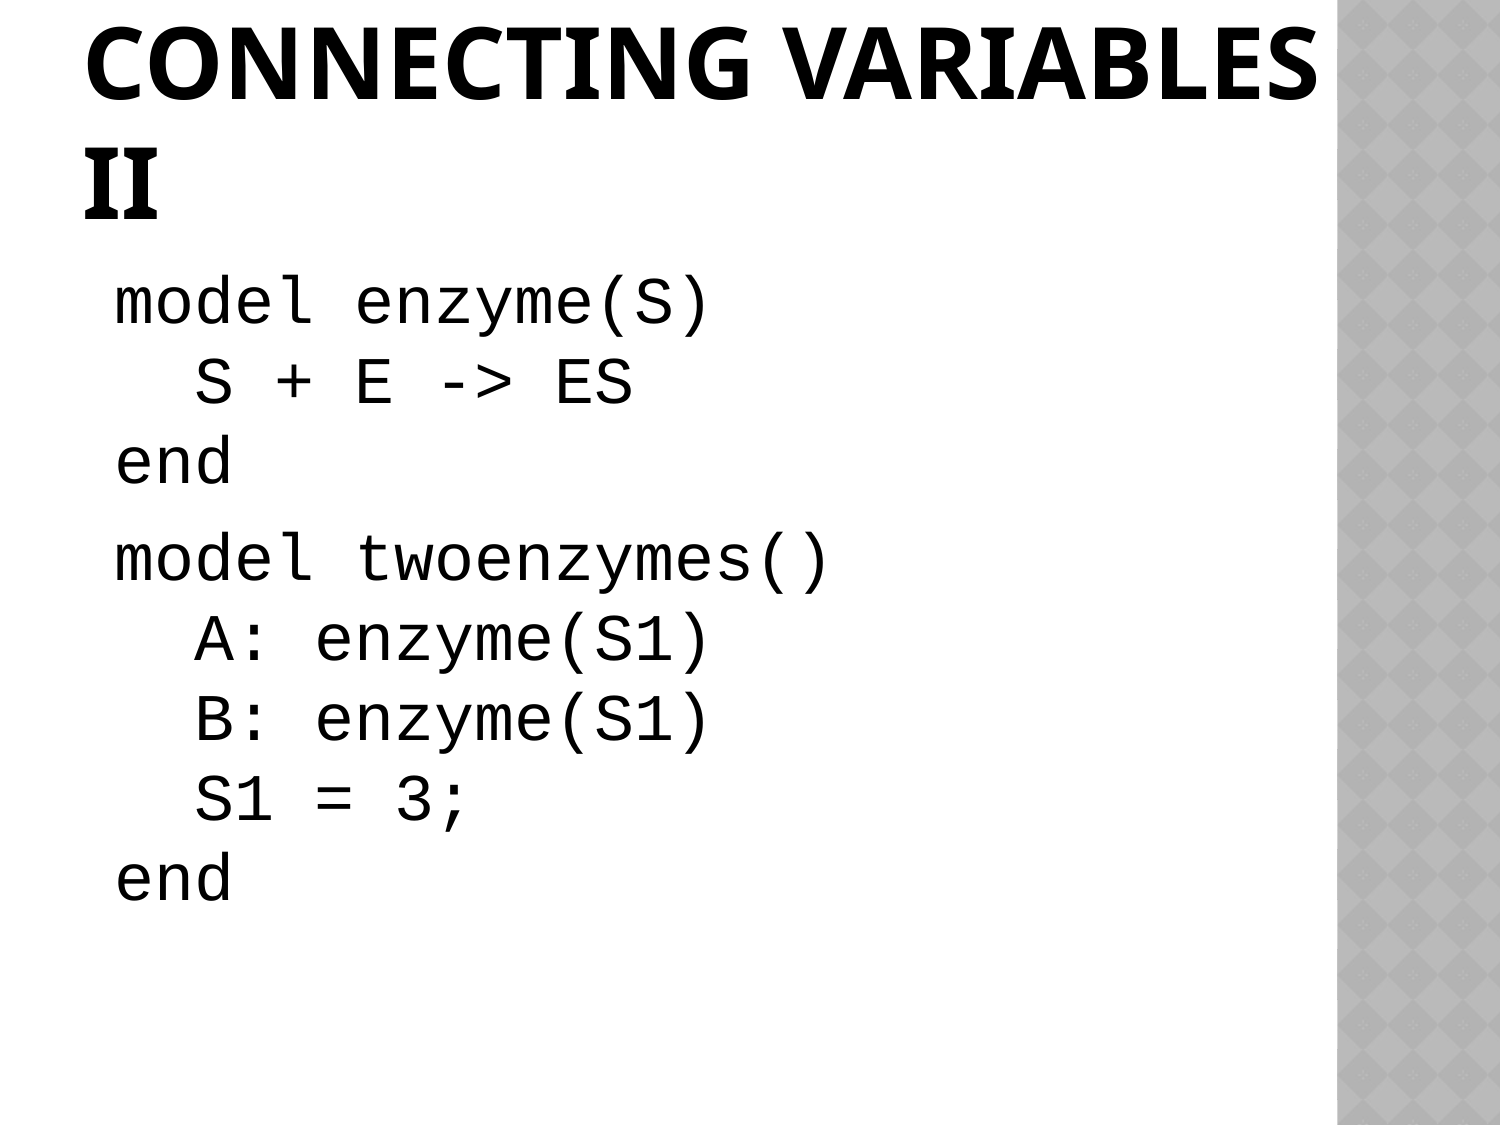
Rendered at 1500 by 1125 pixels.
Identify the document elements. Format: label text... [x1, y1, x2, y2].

text_box model enzyme(S) S + E -> ES end [99, 249, 1463, 504]
title Connecting variables II [75, 52, 1338, 240]
text_box model twoenzymes() A: enzyme(S1) B: enzyme(S1) S1 = 3; end [99, 506, 1463, 922]
